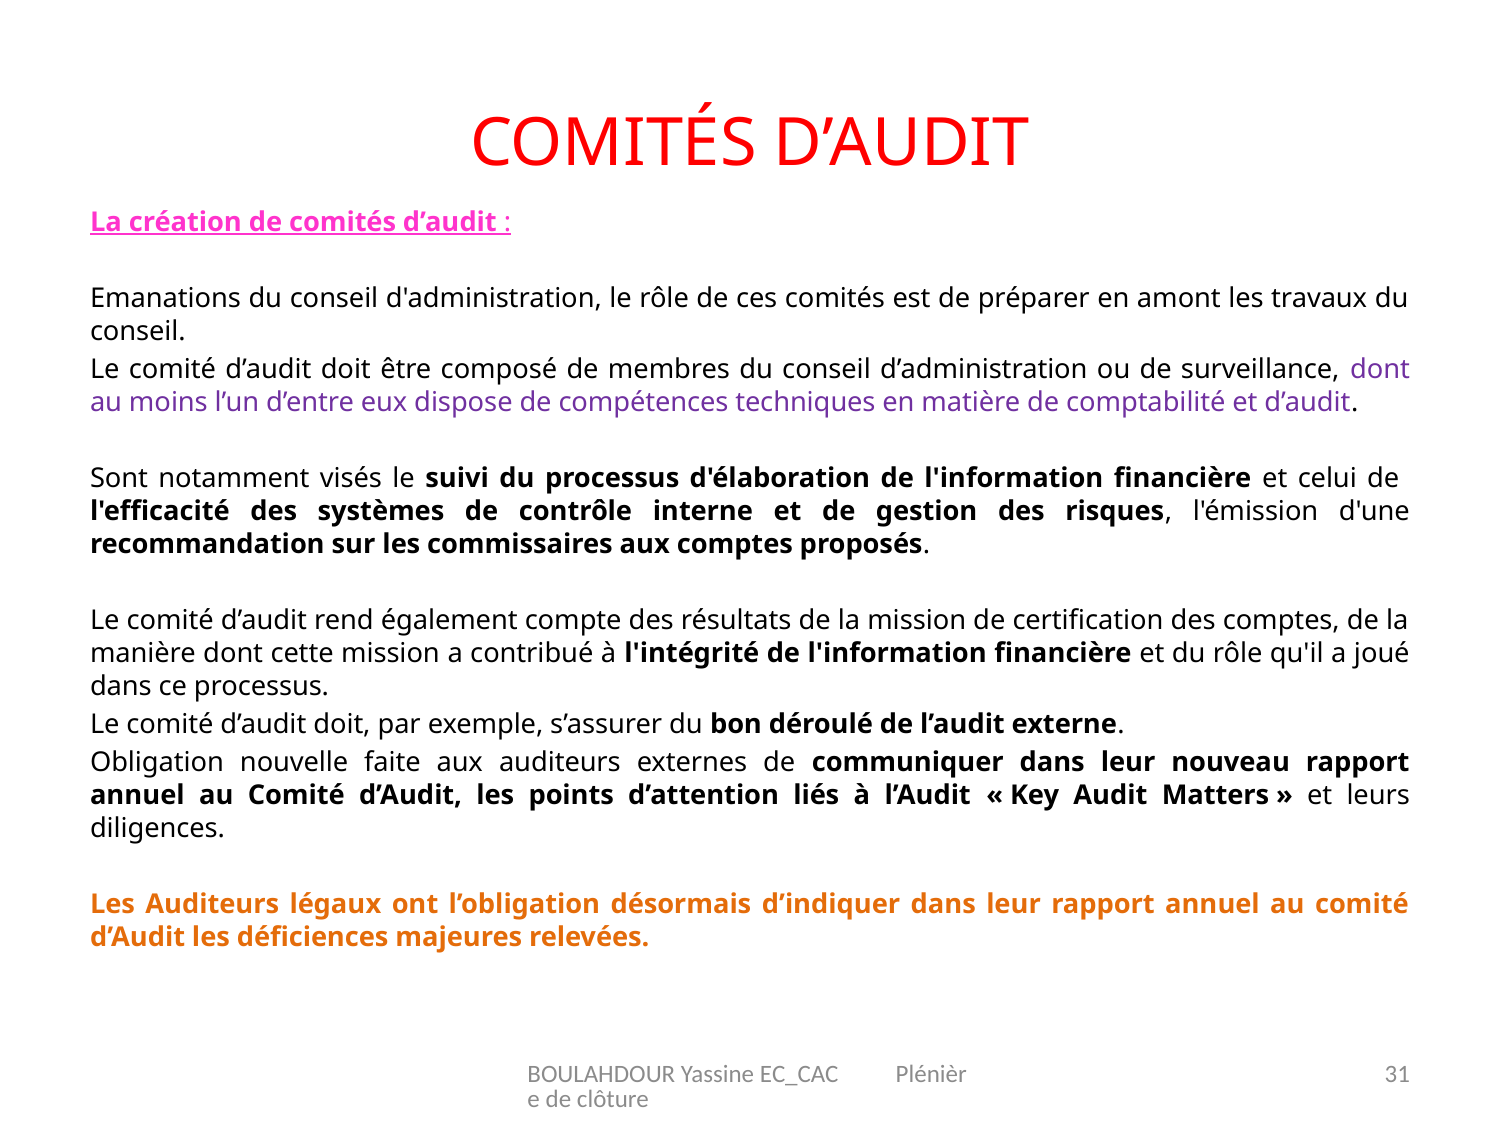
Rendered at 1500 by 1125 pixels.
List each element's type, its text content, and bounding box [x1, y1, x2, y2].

list La création de comités d’audit : Emanations du conseil d'administration, le rôle de ces comités est de préparer en amont les travaux du conseil. Le comité d’audit doit être composé de membres du conseil d’administration ou de surveillance, dont au moins l’un d’entre eux dispose de compétences techniques en matière de comptabilité et d’audit. Sont notamment visés le suivi du processus d'élaboration de l'information financière et celui de l'efficacité des systèmes de contrôle interne et de gestion des risques, l'émission d'une recommandation sur les commissaires aux comptes proposés. Le comité d’audit rend également compte des résultats de la mission de certification des comptes, de la manière dont cette mission a contribué à l'intégrité de l'information financière et du rôle qu'il a joué dans ce processus. Le comité d’audit doit, par exemple, s’assurer du bon déroulé de l’audit externe. Obligation nouvelle faite aux auditeurs externes de communiquer dans leur nouveau rapport annuel au Comité d’Audit, les points d’attention liés à l’Audit « Key Audit Matters » et leurs diligences. Les Auditeurs légaux ont l’obligation désormais d’indiquer dans leur rapport annuel au comité d’Audit les déficiences majeures relevées. [75, 196, 1425, 1083]
title Comités d’audit [75, 45, 1425, 196]
slide_number 31 [1074, 1042, 1425, 1103]
footer BOULAHDOUR Yassine EC_CAC Plénière de clôture [512, 1042, 988, 1103]
